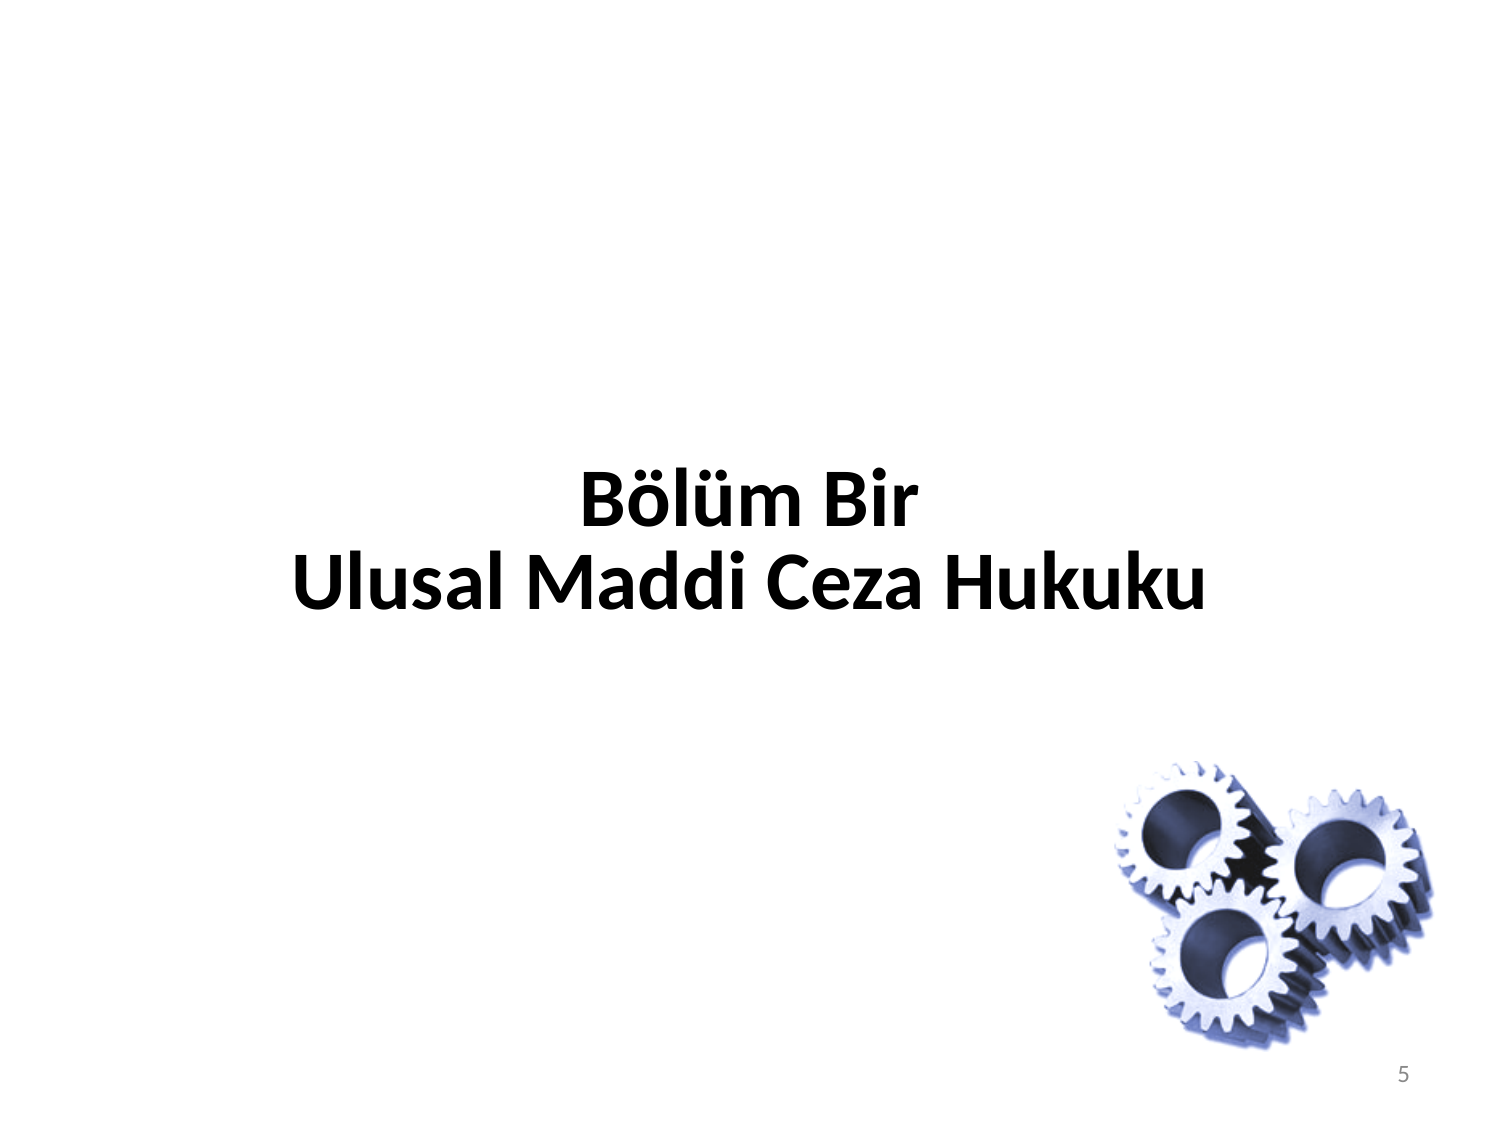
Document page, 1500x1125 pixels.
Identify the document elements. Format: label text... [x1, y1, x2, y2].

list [1112, 761, 1436, 1052]
title Bölüm Bir Ulusal Maddi Ceza Hukuku [75, 453, 1425, 641]
slide_number 5 [1074, 1042, 1425, 1103]
